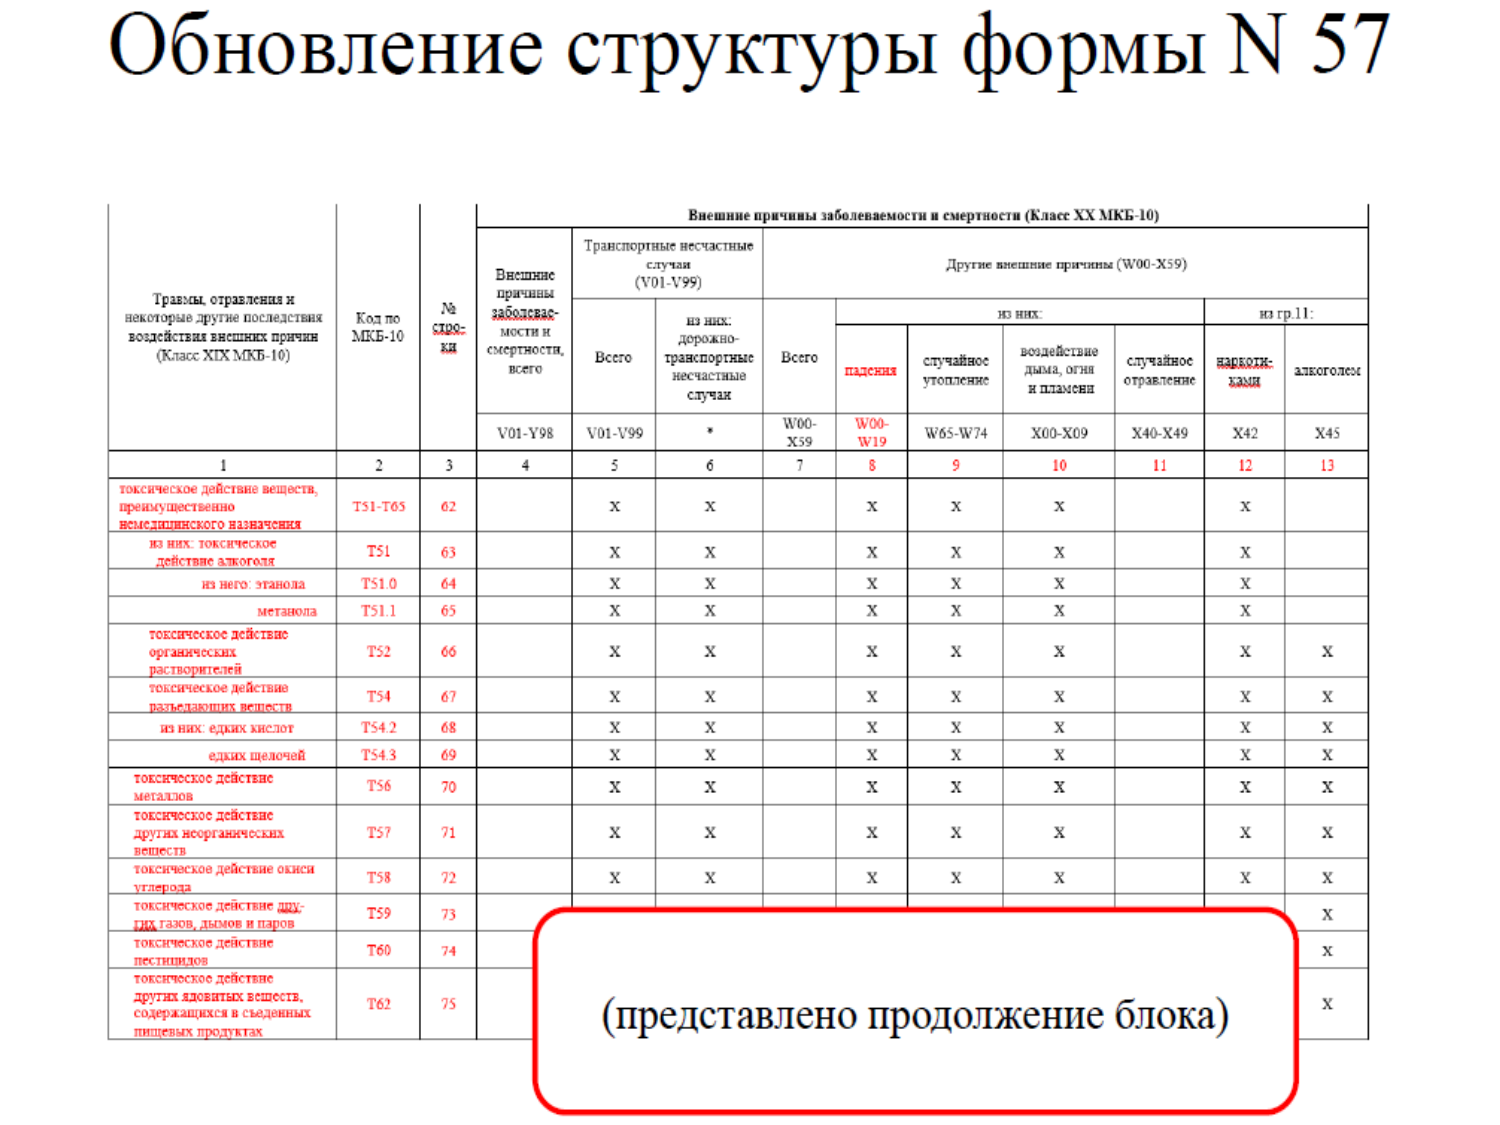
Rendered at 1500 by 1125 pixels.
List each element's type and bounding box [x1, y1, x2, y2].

list [72, 0, 1427, 1125]
